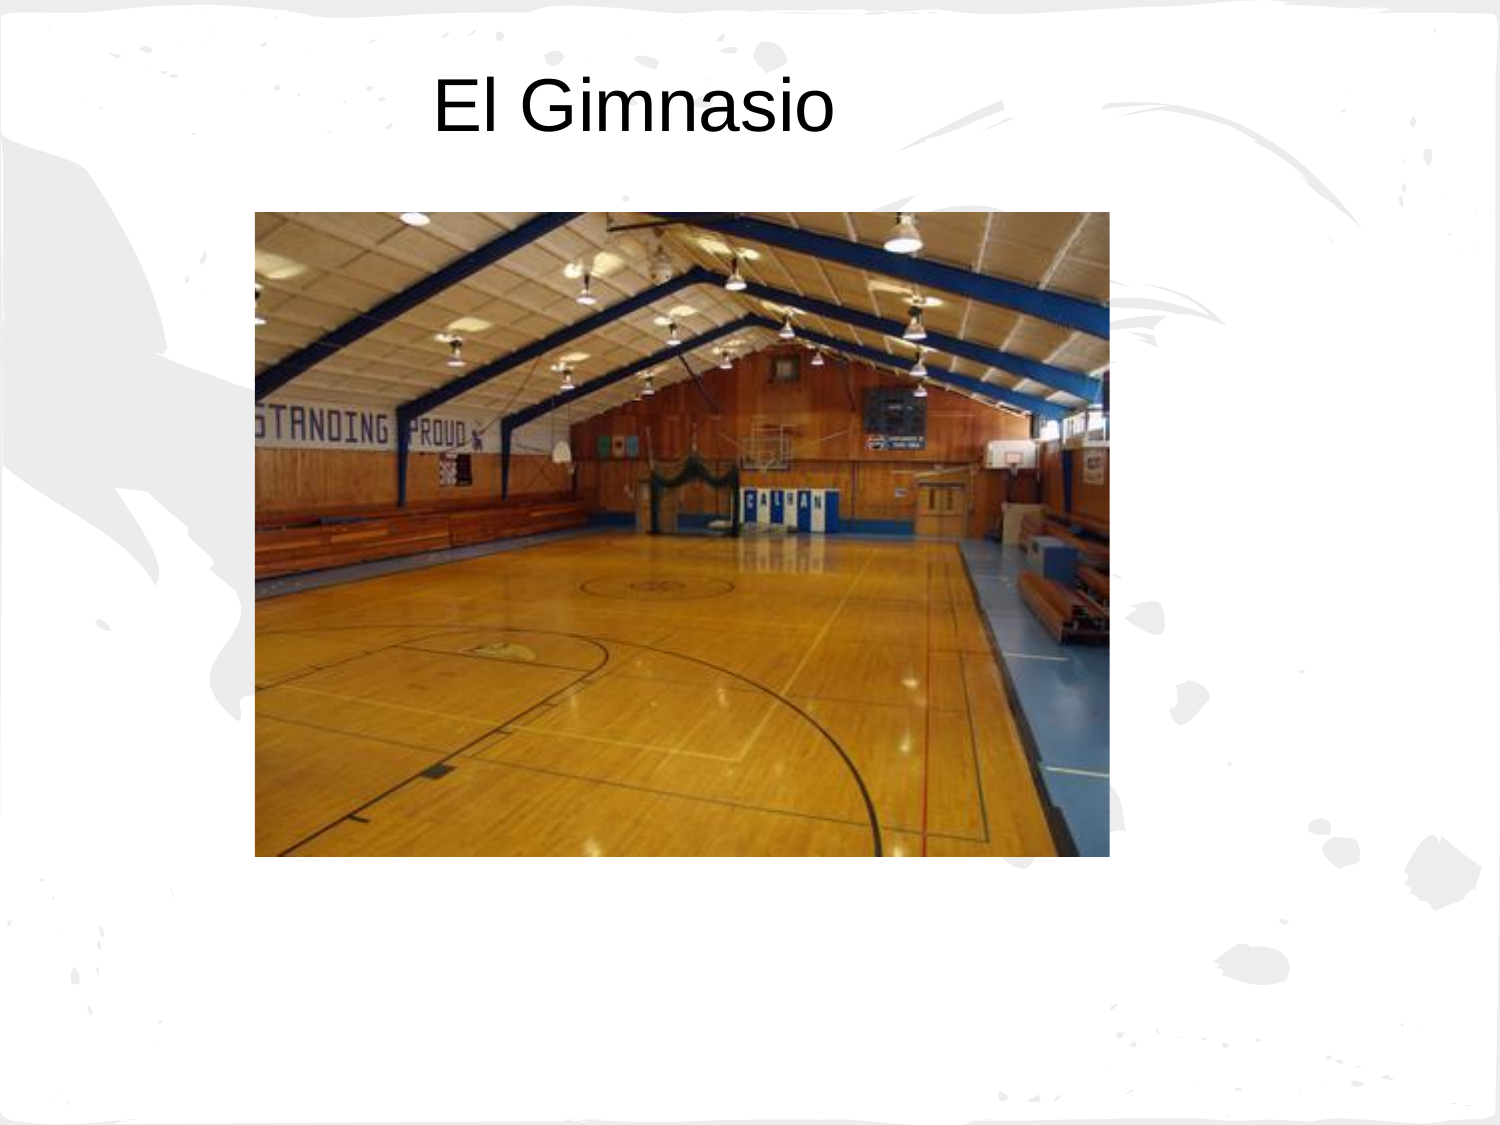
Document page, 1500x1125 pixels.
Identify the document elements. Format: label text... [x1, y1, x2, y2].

text_box [254, 212, 1110, 857]
text_box El Gimnasio [417, 41, 1500, 265]
